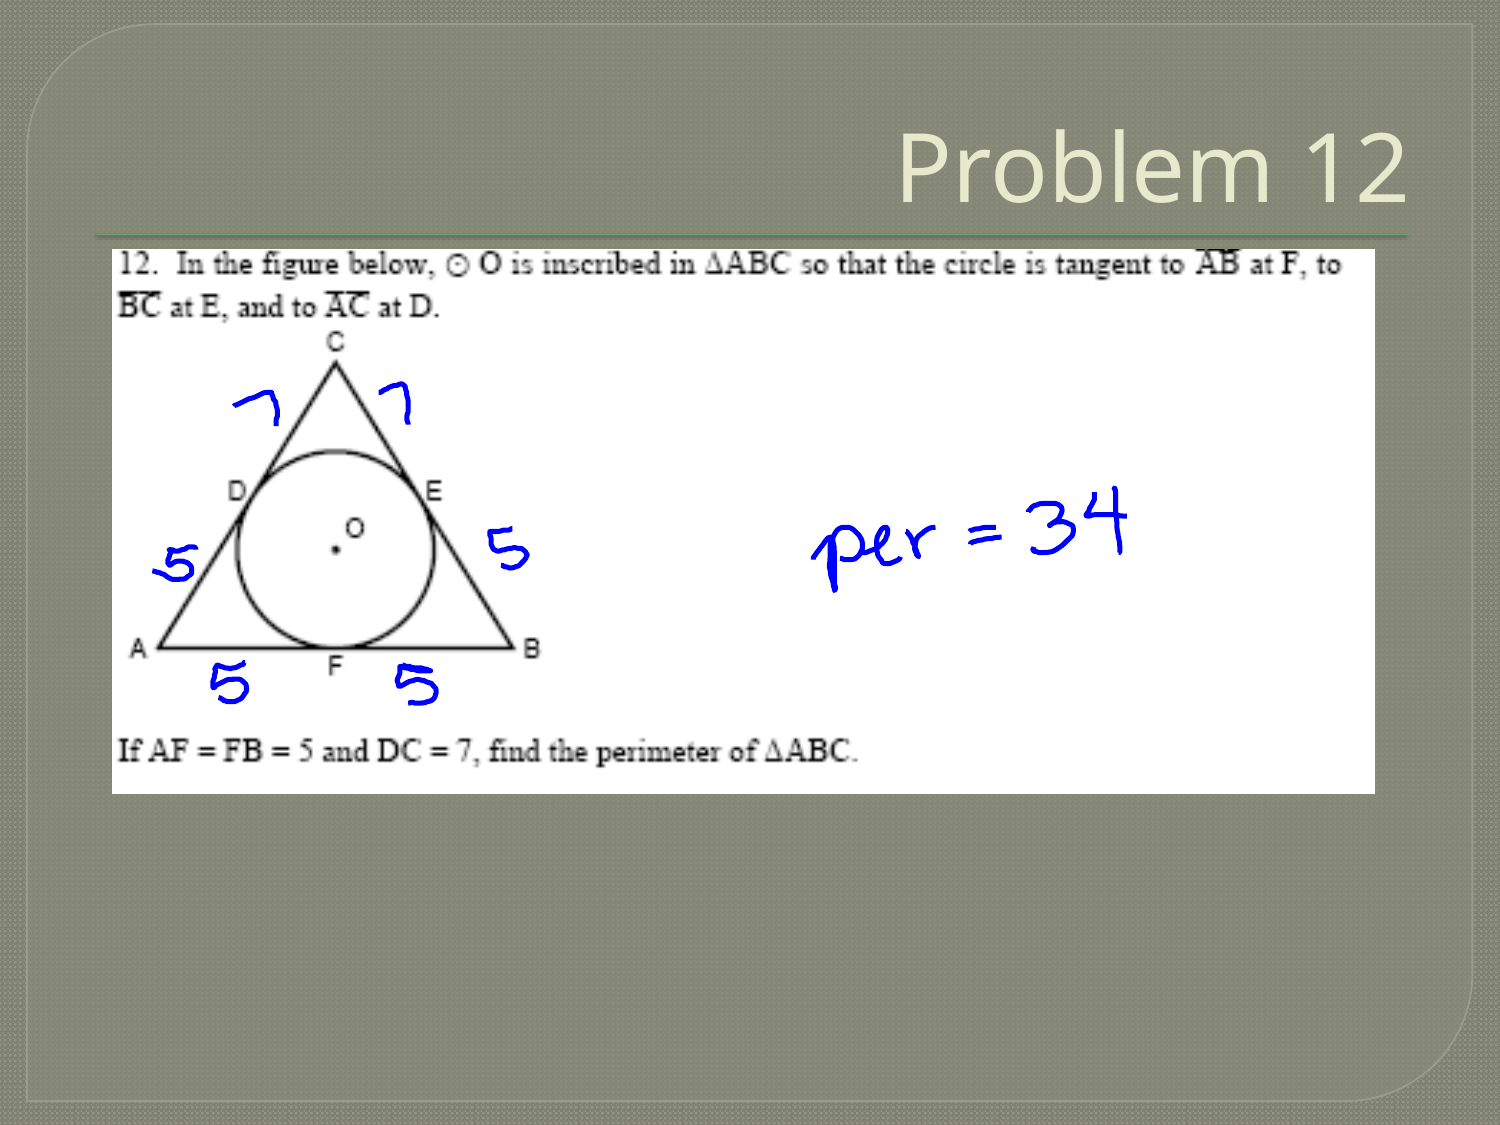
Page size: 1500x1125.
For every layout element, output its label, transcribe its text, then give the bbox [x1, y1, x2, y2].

title Problem 12 [75, 41, 1425, 230]
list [112, 249, 1376, 794]
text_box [812, 487, 1128, 591]
